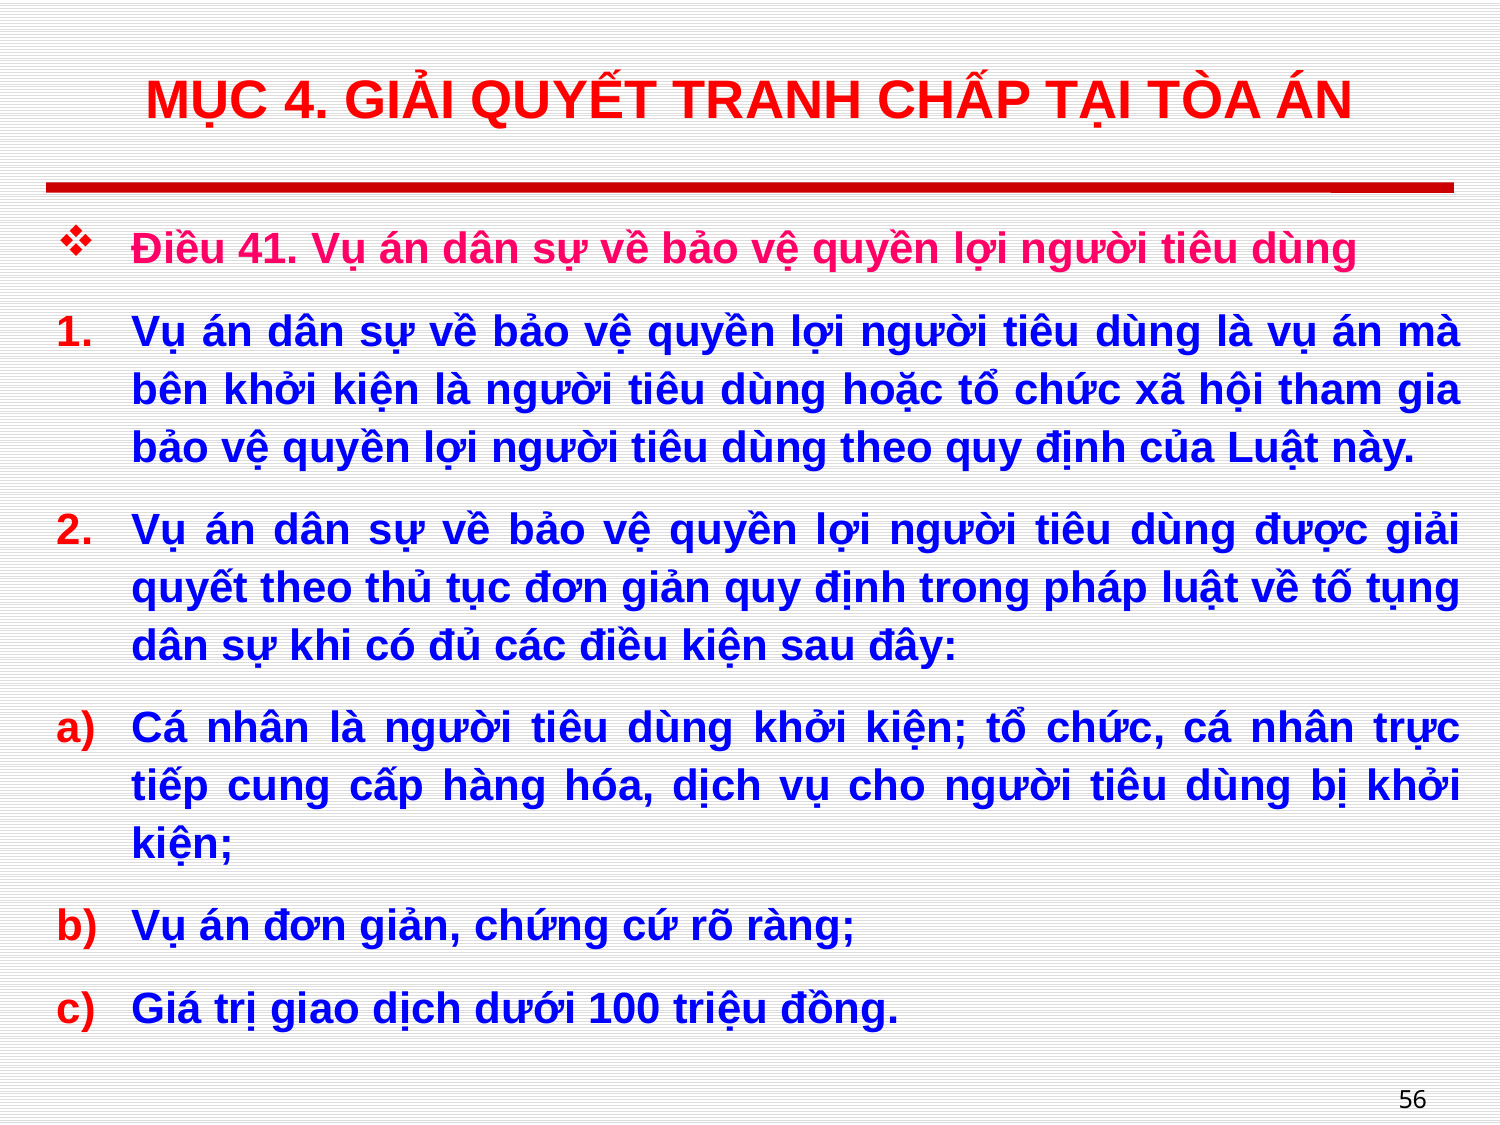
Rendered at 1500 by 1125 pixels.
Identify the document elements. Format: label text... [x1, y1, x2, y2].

text_box Điều 41. Vụ án dân sự về bảo vệ quyền lợi người tiêu dùng Vụ án dân sự về bảo vệ quyền lợi người tiêu dùng là vụ án mà bên khởi kiện là người tiêu dùng hoặc tổ chức xã hội tham gia bảo vệ quyền lợi người tiêu dùng theo quy định của Luật này. Vụ án dân sự về bảo vệ quyền lợi người tiêu dùng được giải quyết theo thủ tục đơn giản quy định trong pháp luật về tố tụng dân sự khi có đủ các điều kiện sau đây: Cá nhân là người tiêu dùng khởi kiện; tổ chức, cá nhân trực tiếp cung cấp hàng hóa, dịch vụ cho người tiêu dùng bị khởi kiện; Vụ án đơn giản, chứng cứ rõ ràng; Giá trị giao dịch dưới 100 triệu đồng. [23, 199, 1477, 1088]
title MỤC 4. GIẢI QUYẾT TRANH CHẤP TẠI TÒA ÁN [38, 24, 1463, 163]
